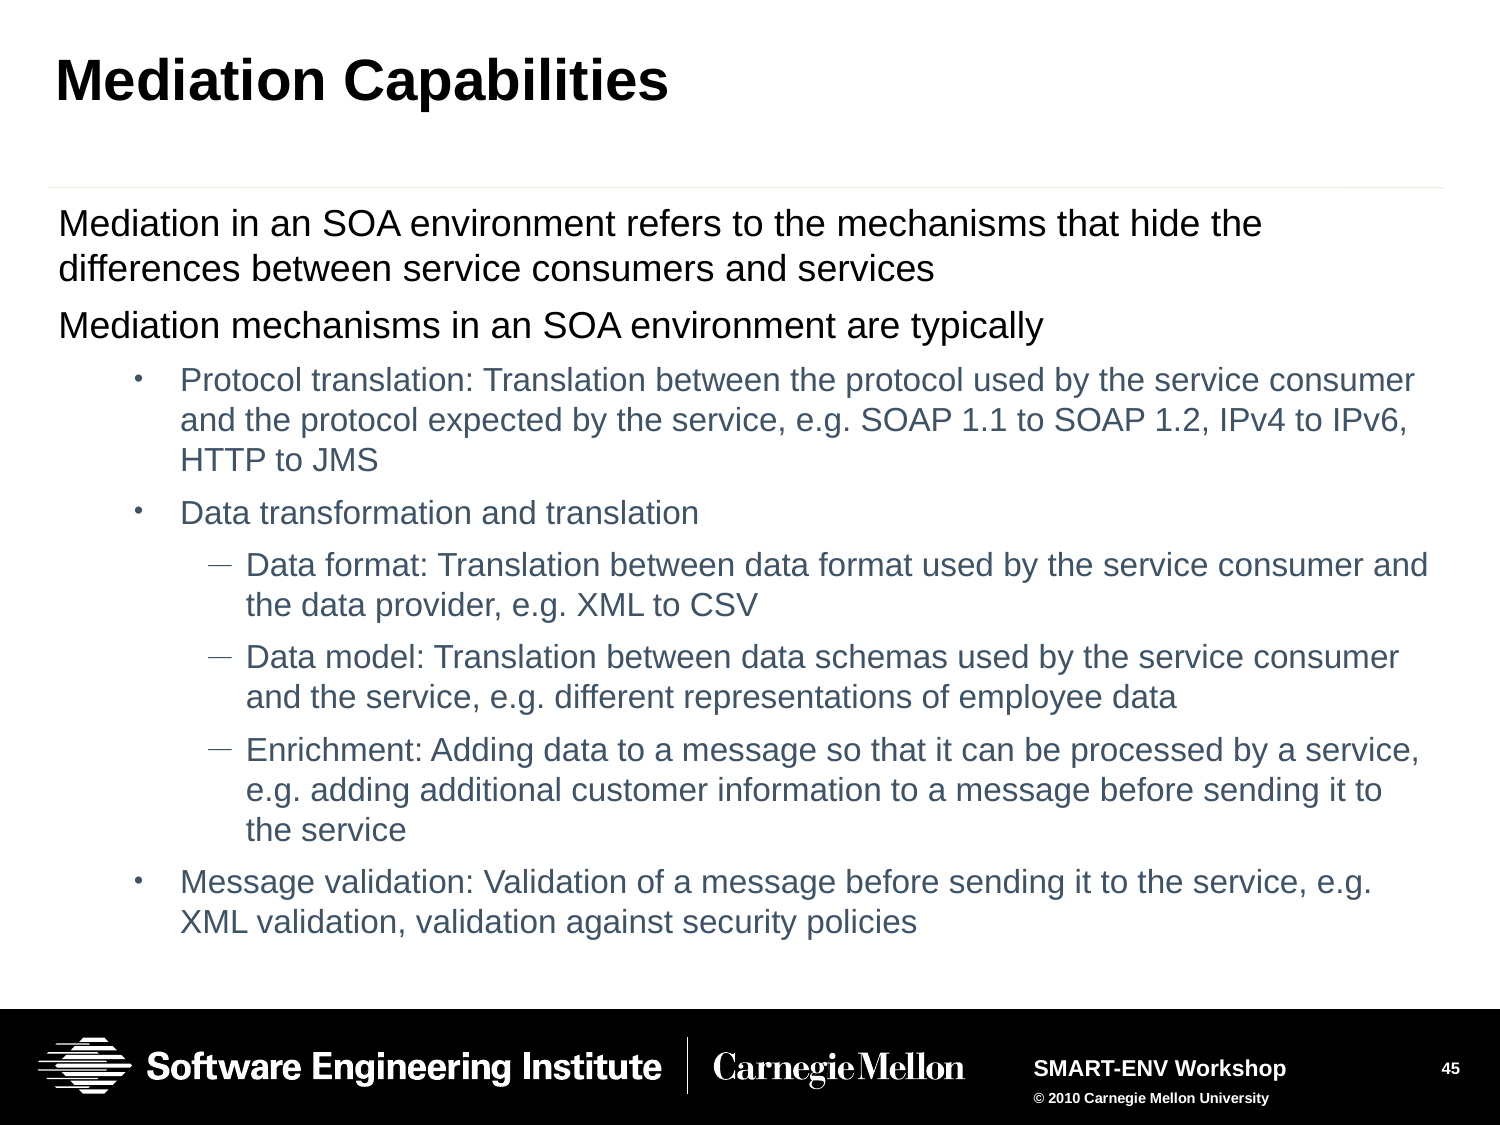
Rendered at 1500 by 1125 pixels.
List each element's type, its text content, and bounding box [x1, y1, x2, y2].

list Mediation in an SOA environment refers to the mechanisms that hide the differences between service consumers and services Mediation mechanisms in an SOA environment are typically Protocol translation: Translation between the protocol used by the service consumer and the protocol expected by the service, e.g. SOAP 1.1 to SOAP 1.2, IPv4 to IPv6, HTTP to JMS Data transformation and translation Data format: Translation between data format used by the service consumer and the data provider, e.g. XML to CSV Data model: Translation between data schemas used by the service consumer and the service, e.g. different representations of employee data Enrichment: Adding data to a message so that it can be processed by a service, e.g. adding additional customer information to a message before sending it to the service Message validation: Validation of a message before sending it to the service, e.g. XML validation, validation against security policies [58, 198, 1438, 998]
title Mediation Capabilities [55, 49, 1451, 114]
